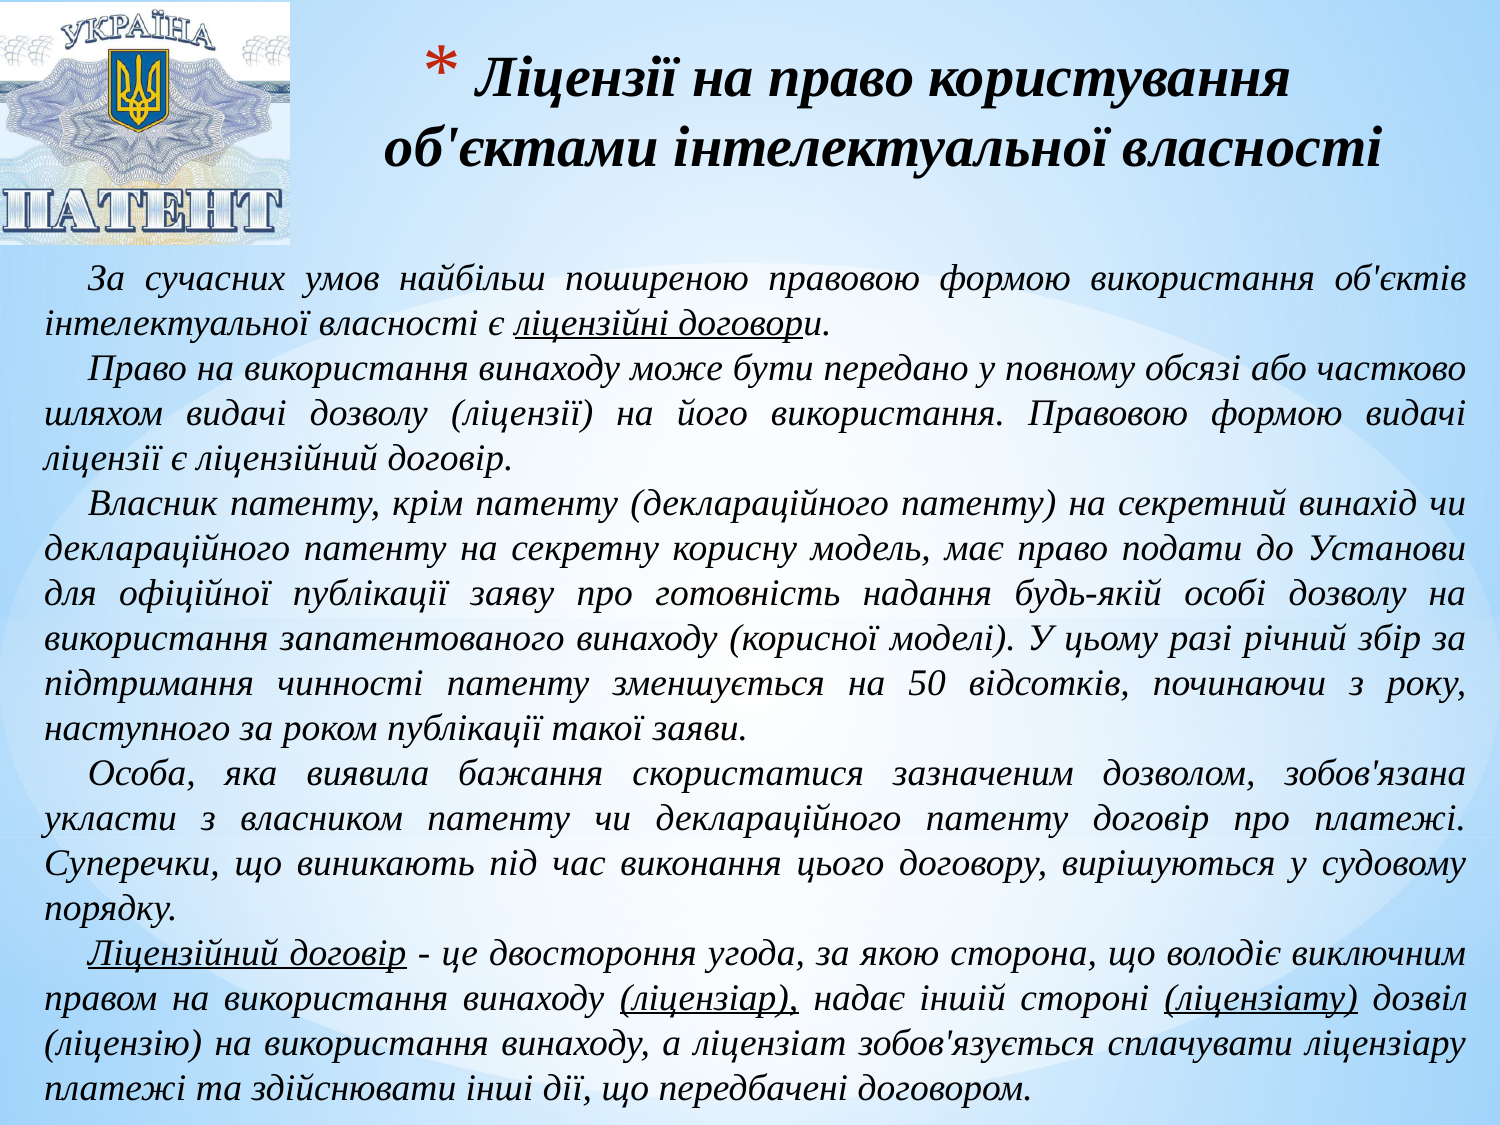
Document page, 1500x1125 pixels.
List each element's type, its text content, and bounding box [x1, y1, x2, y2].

text_box За сучасних умов найбільш поширеною правовою формою використання об'єктів інтелектуальної власності є ліцензійні договори. Право на використання винаходу може бути передано у повному обсязі або частково шляхом видачі дозволу (ліцензії) на його використання. Правовою формою видачі ліцензії є ліцензійний договір. Власник патенту, крім патенту (деклараційного патенту) на секретний винахід чи деклараційного патенту на секретну корисну модель, має право подати до Установи для офіційної публікації заяву про готовність надання будь-якій особі дозволу на використання запатентованого винаходу (корисної моделі). У цьому разі річний збір за підтримання чинності патенту зменшується на 50 відсотків, починаючи з року, наступного за роком публікації такої заяви. Особа, яка виявила бажання скористатися зазначеним дозволом, зобов'язана укласти з власником патенту чи деклараційного патенту договір про платежі. Суперечки, що виникають під час виконання цього договору, вирішуються у судовому порядку. Ліцензійний договір - це двостороння угода, за якою сторона, що володіє виключним правом на використання винаходу (ліцензіар), надає іншій стороні (ліцензіату) дозвіл (ліцензію) на використання винаходу, а ліцензіат зобов'язується сплачувати ліцензіару платежі та здійснювати інші дії, що передбачені договором. [29, 245, 1483, 1115]
title Ліцензії на право користування об'єктами інтелектуальної власності [295, 30, 1427, 209]
picture [0, 2, 290, 245]
